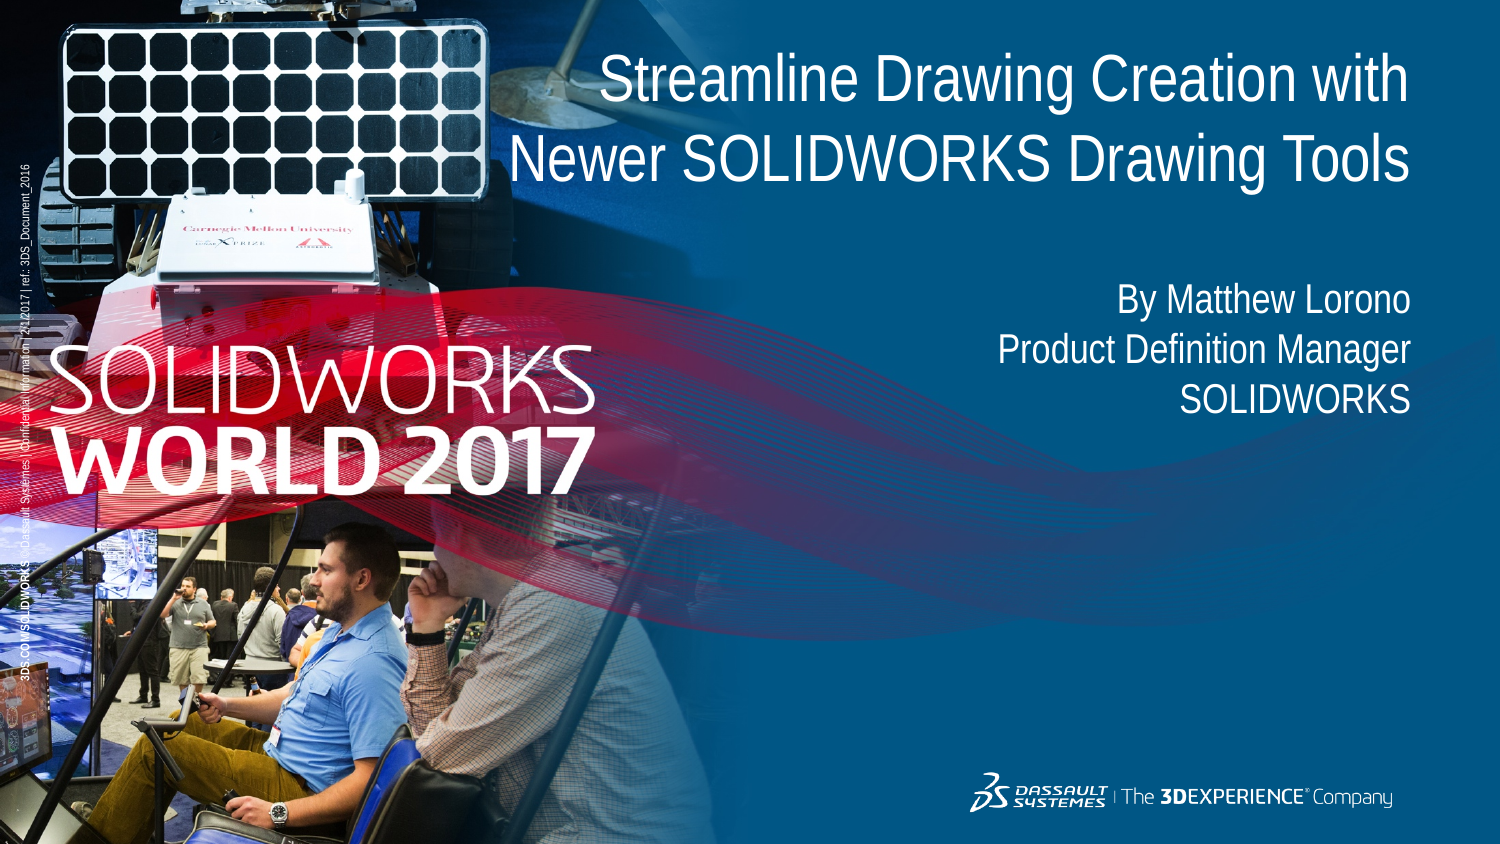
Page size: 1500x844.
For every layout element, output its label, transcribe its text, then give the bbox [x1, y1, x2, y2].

title Streamline Drawing Creation with Newer SOLIDWORKS Drawing Tools [462, 34, 1412, 221]
picture [0, 0, 1500, 844]
list By Matthew Lorono Product Definition Manager SOLIDWORKS [699, 271, 1412, 485]
